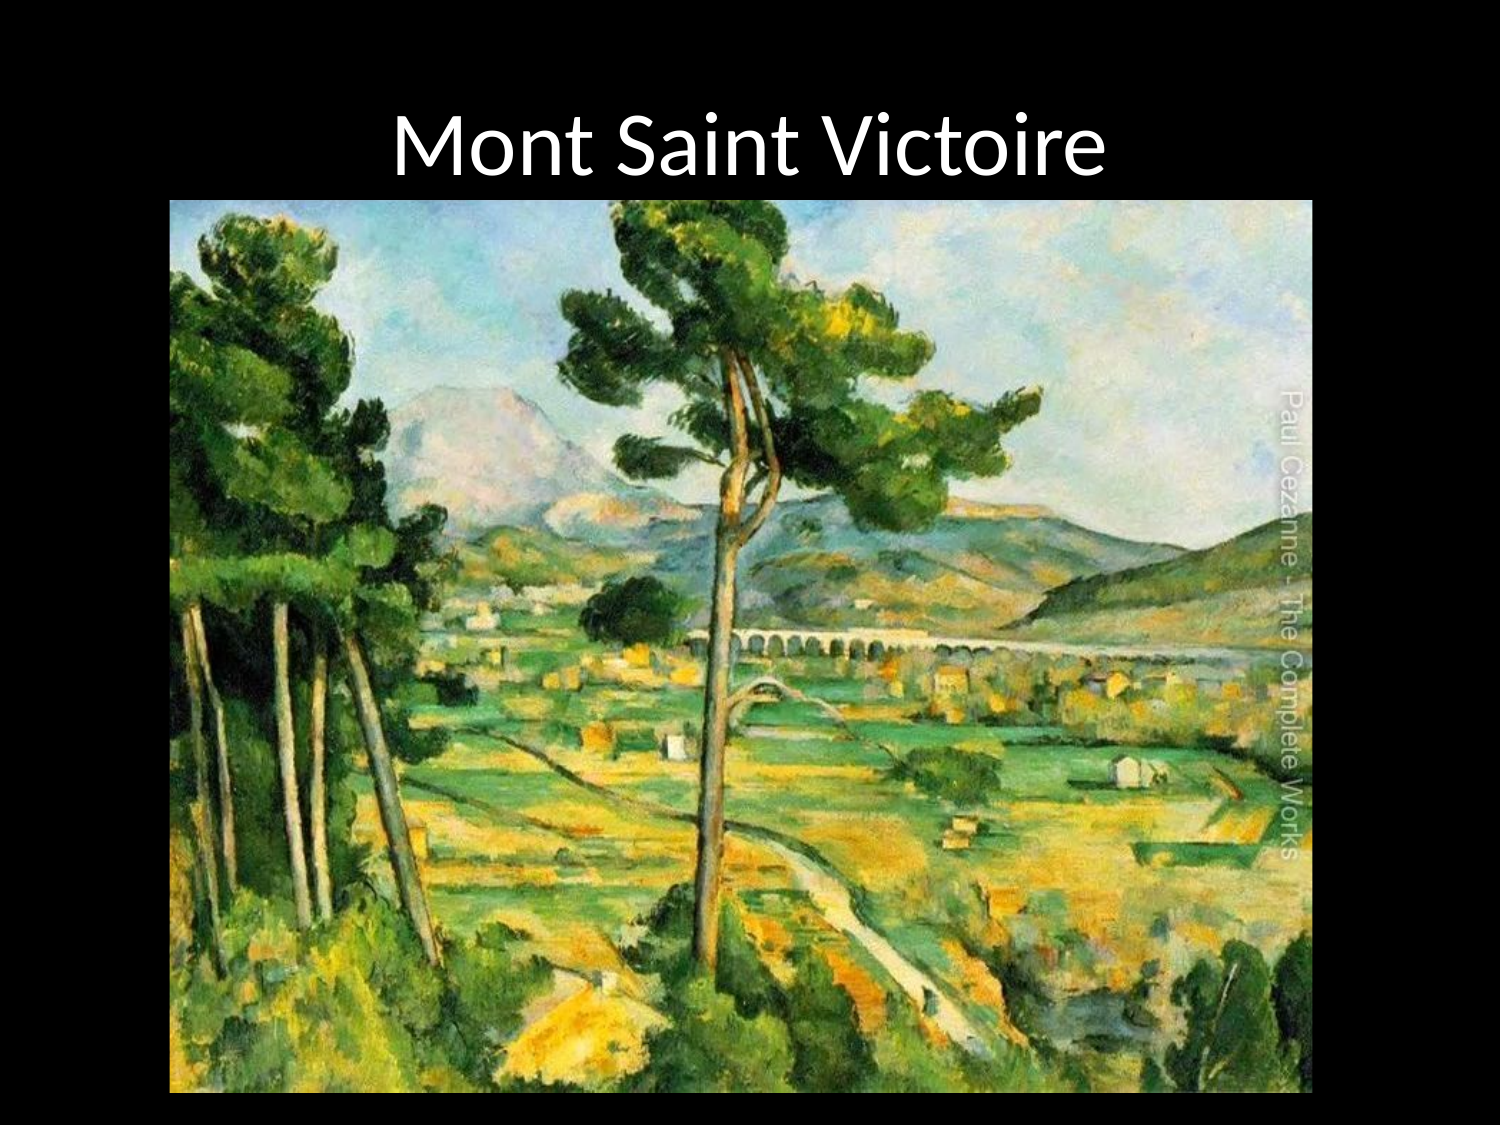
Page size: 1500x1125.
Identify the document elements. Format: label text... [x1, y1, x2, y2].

title Mont Saint Victoire [75, 45, 1425, 233]
picture [169, 199, 1313, 1093]
